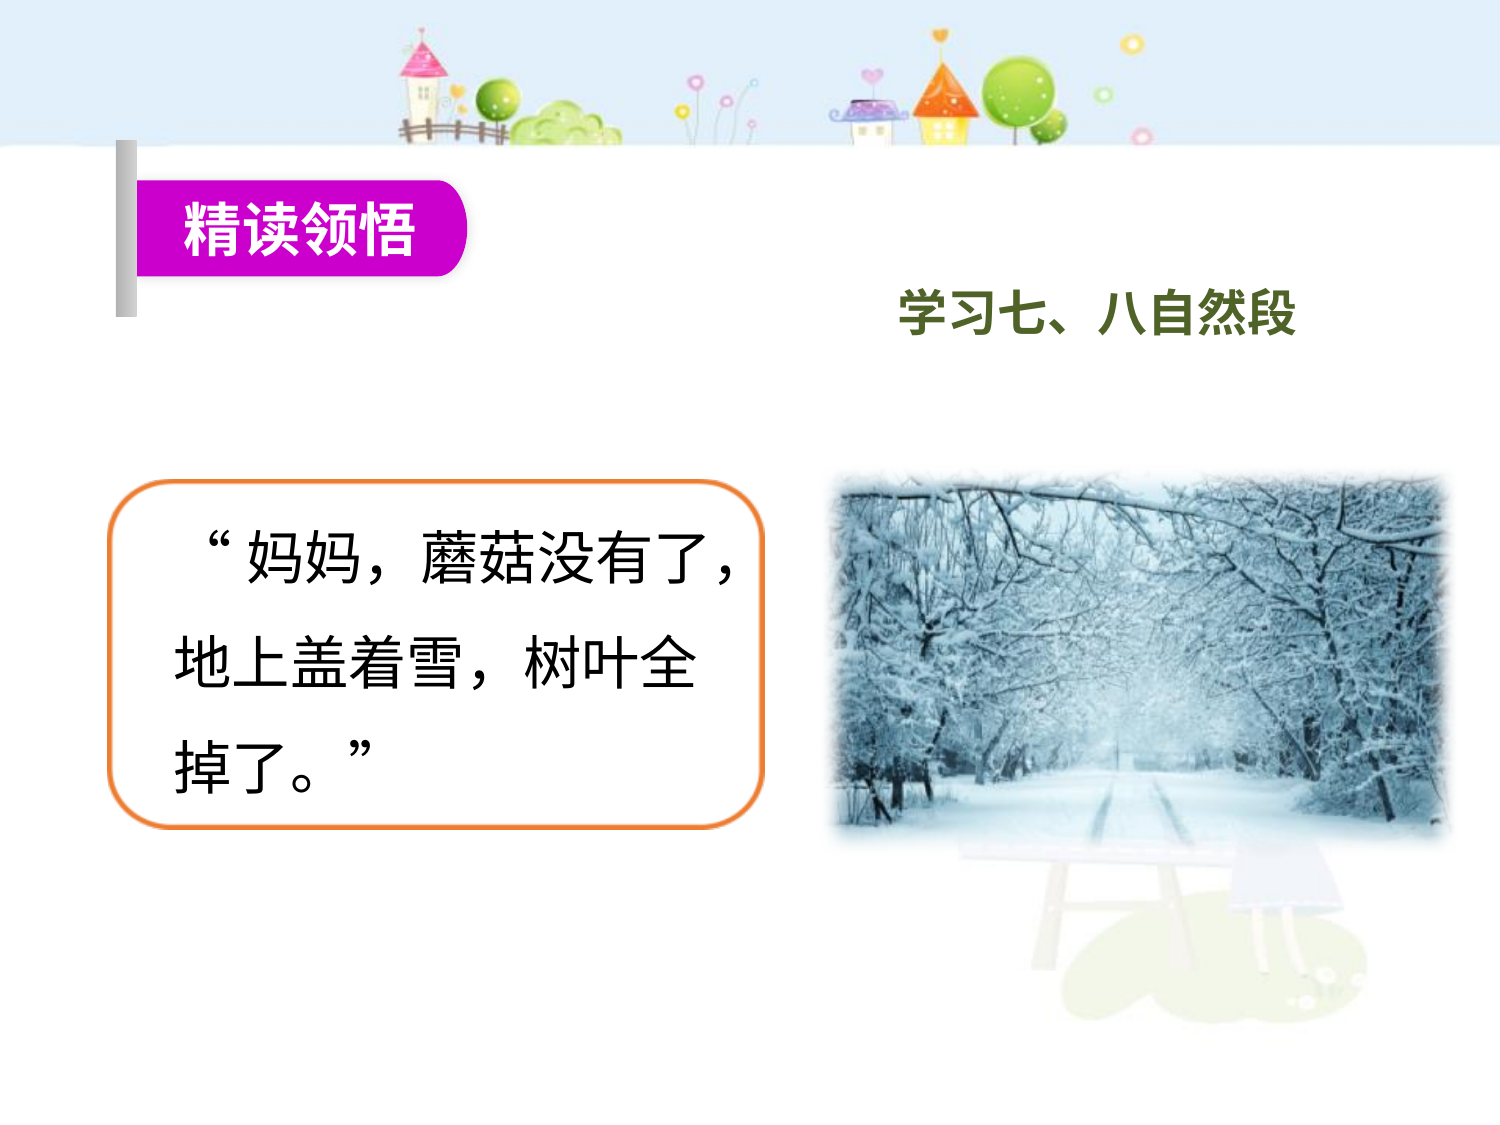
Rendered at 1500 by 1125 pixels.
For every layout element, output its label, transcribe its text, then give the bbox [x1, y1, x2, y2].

text_box [115, 140, 137, 317]
picture [0, 0, 1500, 1125]
text_box 精读领悟 [137, 180, 468, 277]
text_box 学习七、八自然段 [882, 274, 1456, 349]
